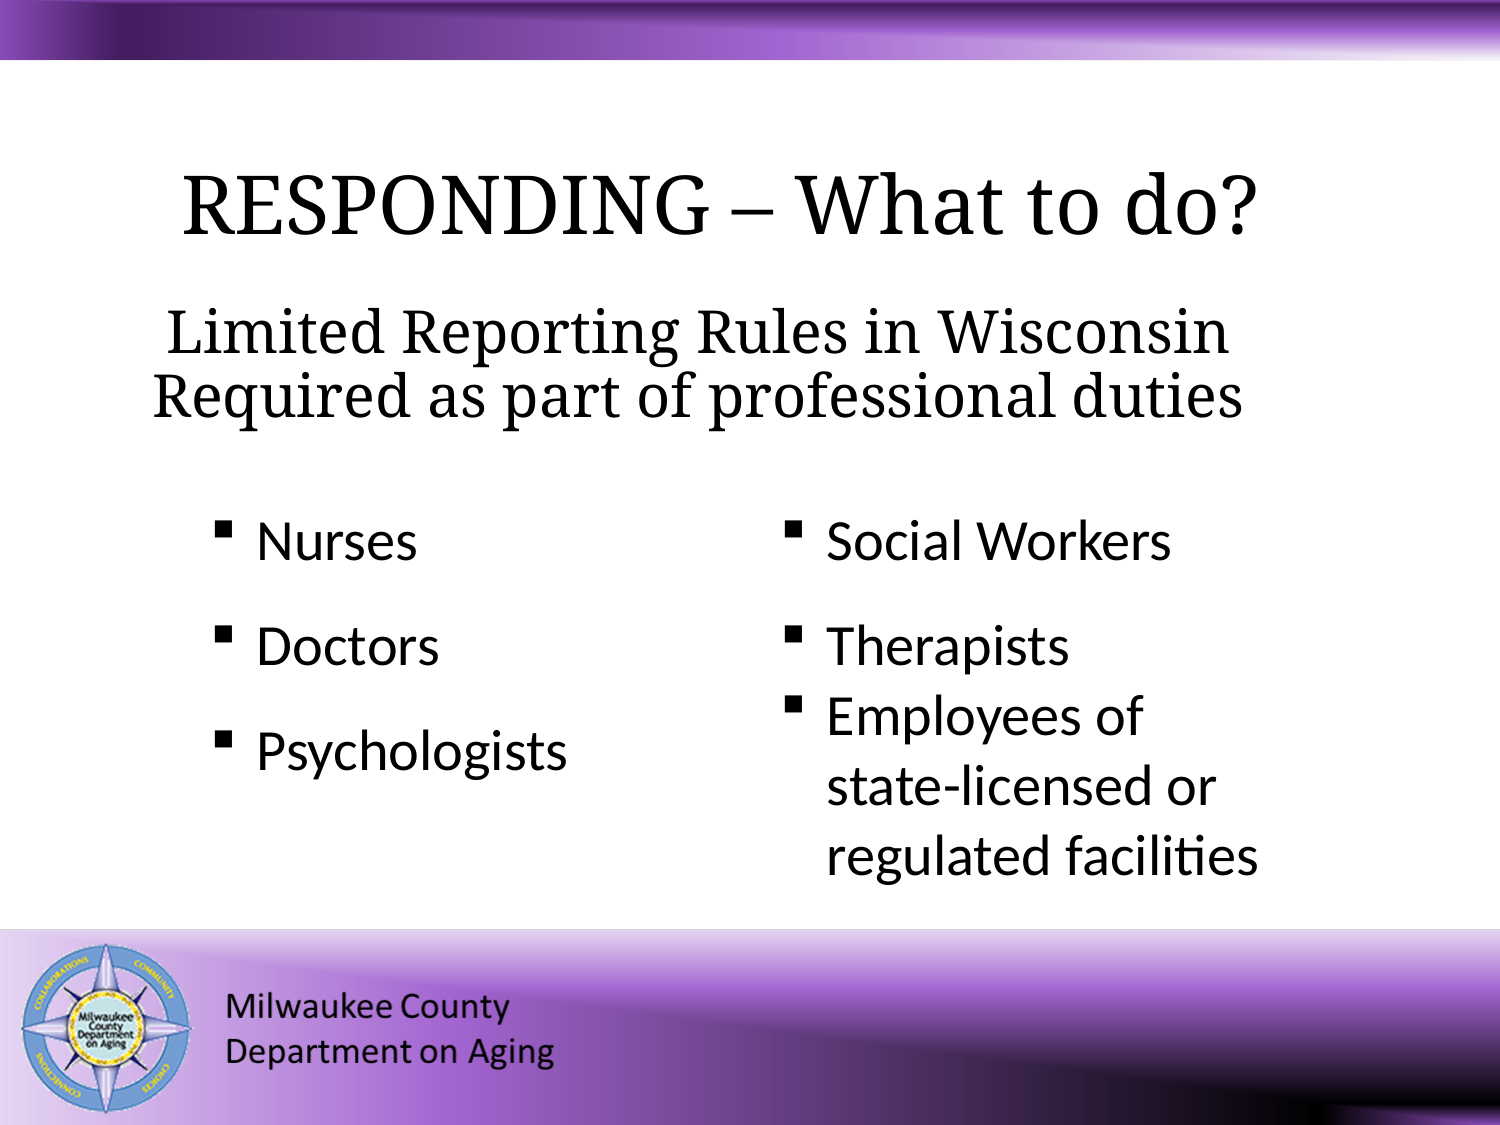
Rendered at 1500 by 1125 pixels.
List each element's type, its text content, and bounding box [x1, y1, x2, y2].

picture [0, 0, 1500, 1125]
subtitle Limited Reporting Rules in Wisconsin Required as part of professional duties [136, 294, 1262, 483]
text_box Nurses Doctors Psychologists [195, 459, 615, 790]
text_box Social Workers Therapists Employees of state-licensed or regulated facilities [765, 459, 1284, 895]
title RESPONDING – What to do? [158, 90, 1284, 261]
